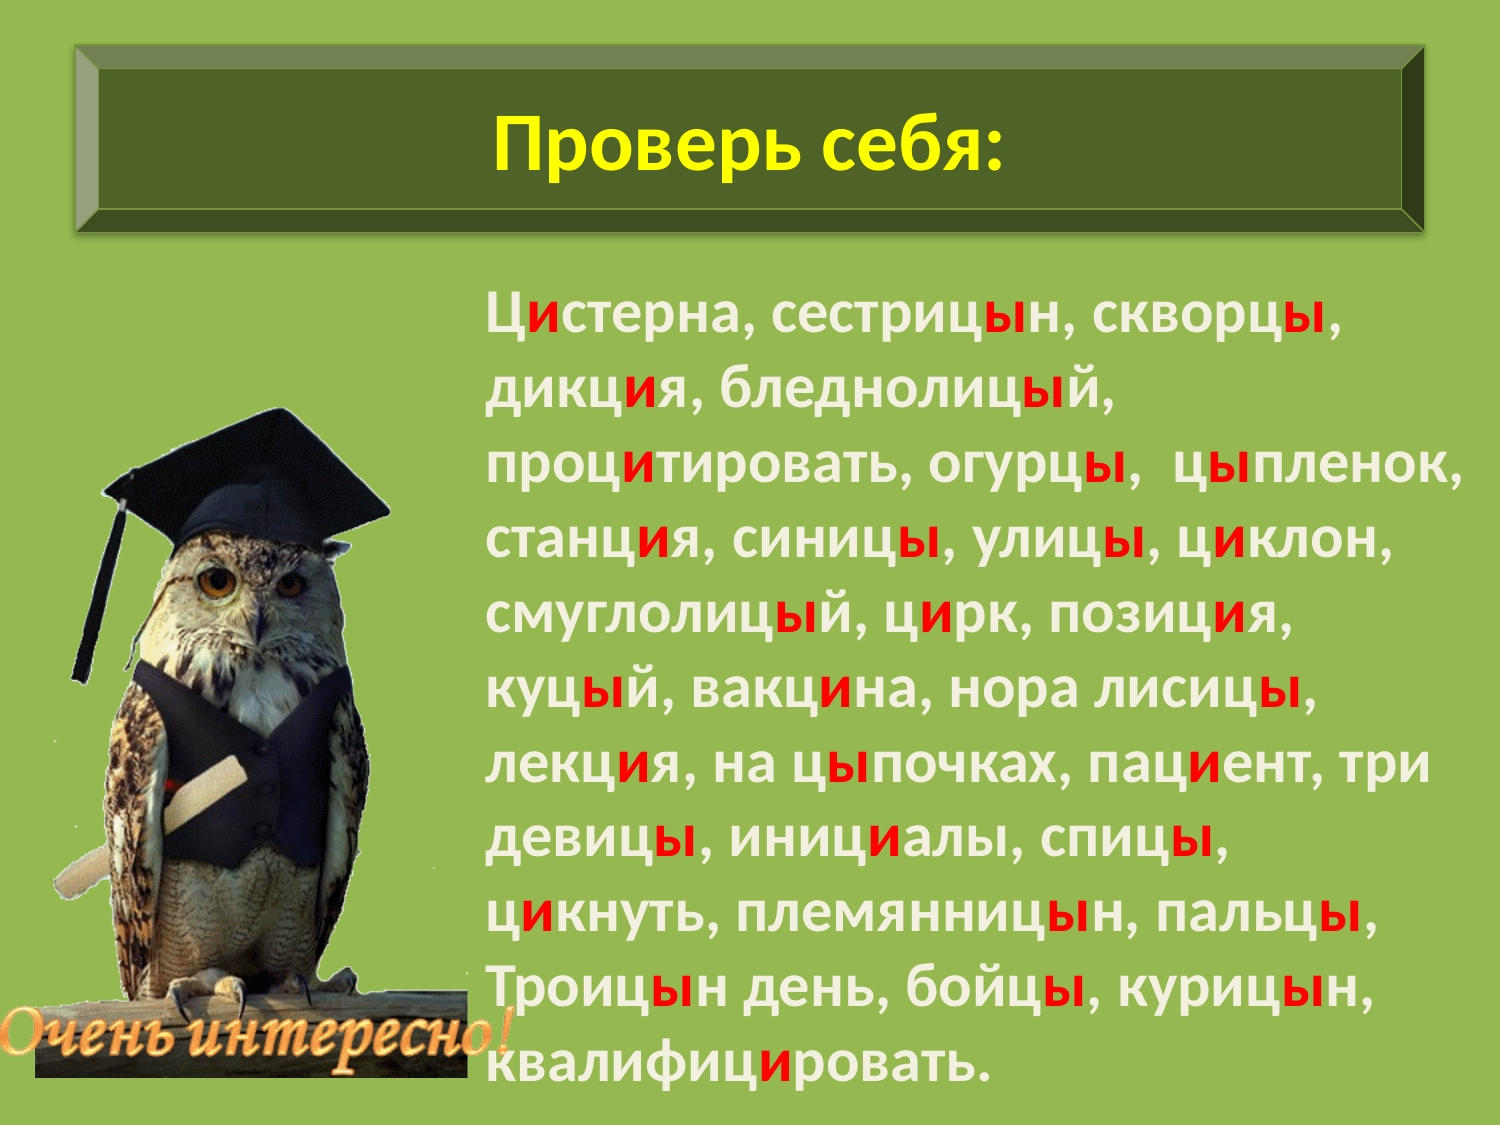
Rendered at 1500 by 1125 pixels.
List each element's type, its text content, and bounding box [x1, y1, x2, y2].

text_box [74, 44, 1426, 233]
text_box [737, 612, 1451, 788]
text_box Цистерна, сестрицын, скворцы, дикция, бледнолицый, процитировать, огурцы, цыпленок, станция, синицы, улицы, циклон, смуглолицый, цирк, позиция, куцый, вакцина, нора лисицы, лекция, на цыпочках, пациент, три девицы, инициалы, спицы, цикнуть, племянницын, пальцы, Троицын день, бойцы, курицын, квалифицировать. [470, 262, 1496, 1102]
picture [0, 402, 521, 1078]
